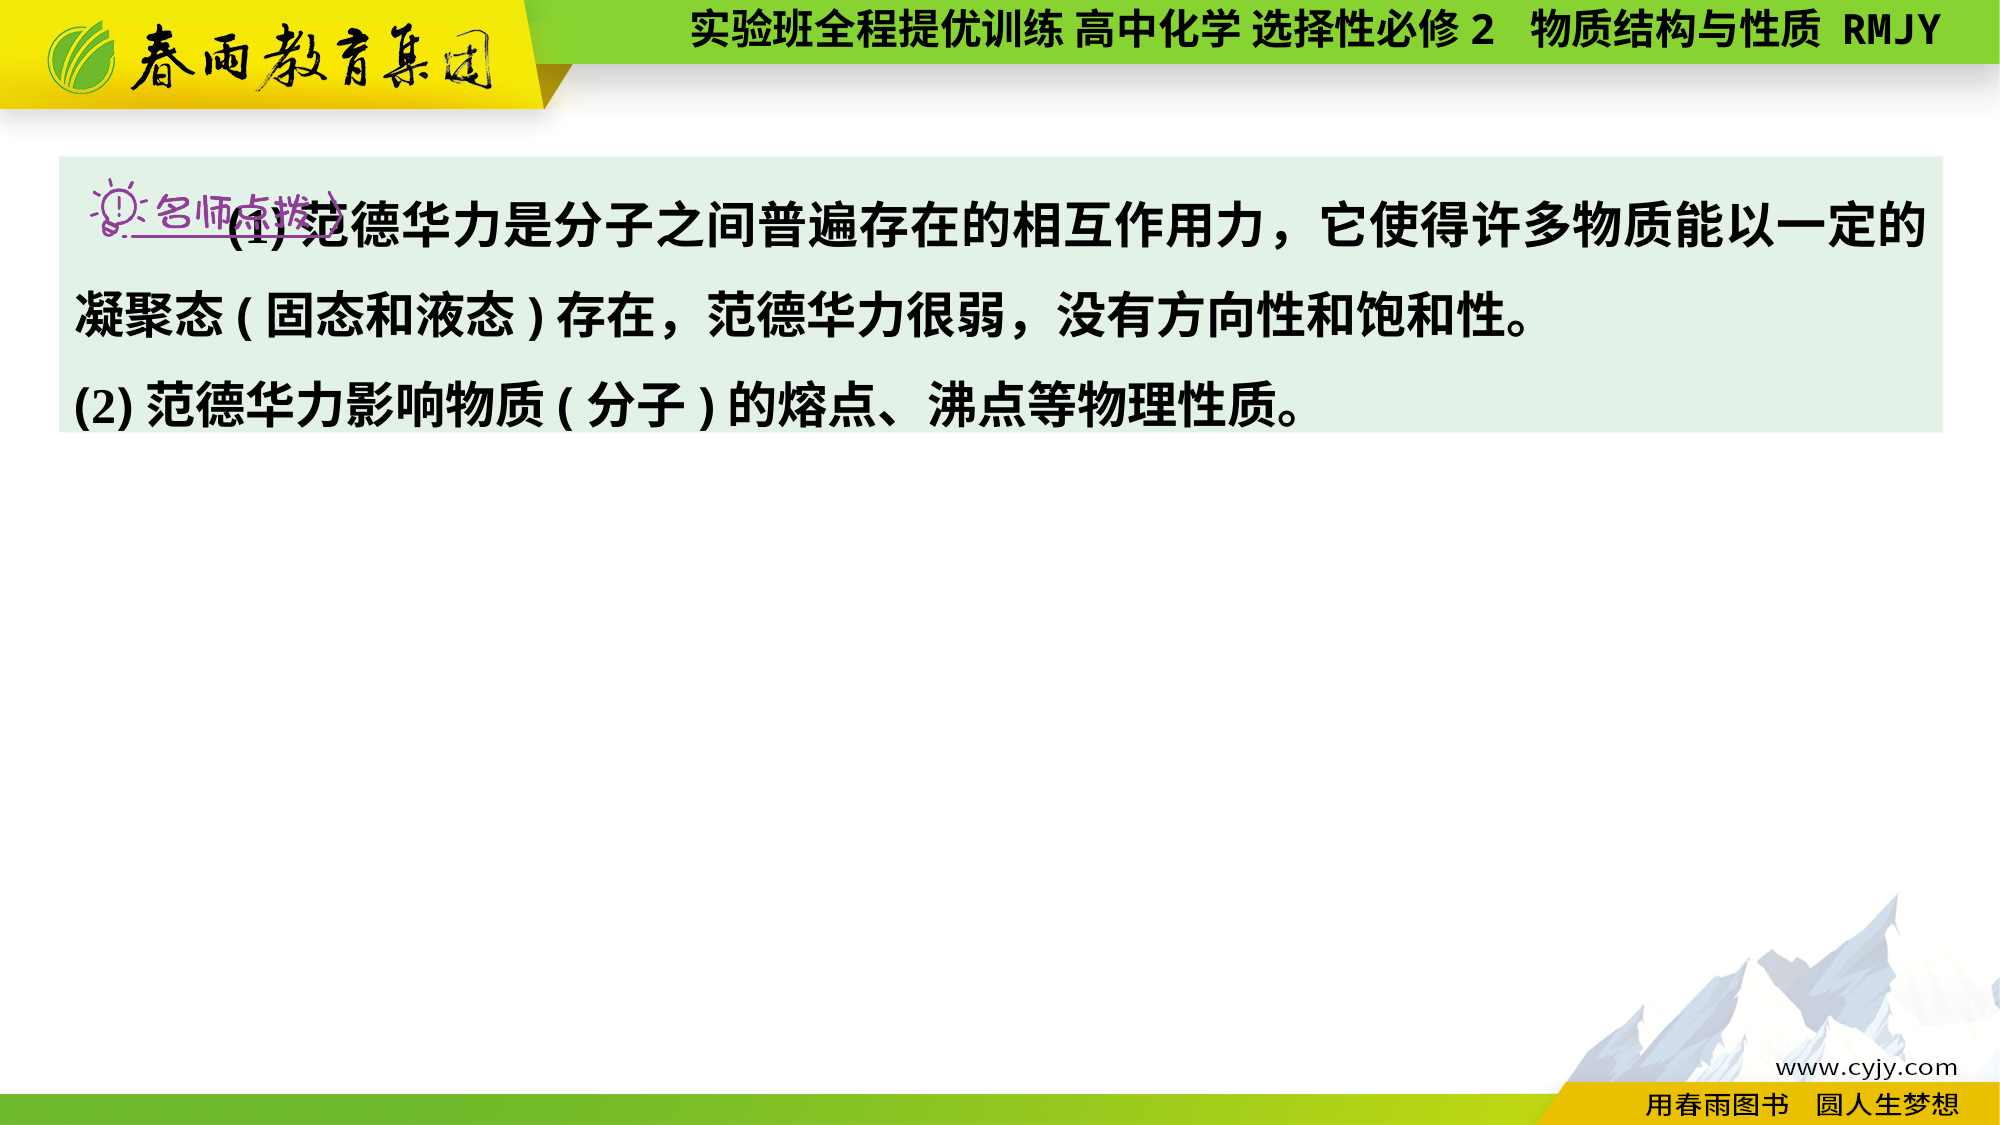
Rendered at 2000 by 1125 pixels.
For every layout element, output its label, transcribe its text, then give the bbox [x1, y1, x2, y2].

picture [0, 0, 2000, 1125]
list (1)范德华力是分子之间普遍存在的相互作用力，它使得许多物质能以一定的凝聚态(固态和液态)存在，范德华力很弱，没有方向性和饱和性。 (2)范德华力影响物质(分子)的熔点、沸点等物理性质。 [59, 156, 1944, 433]
